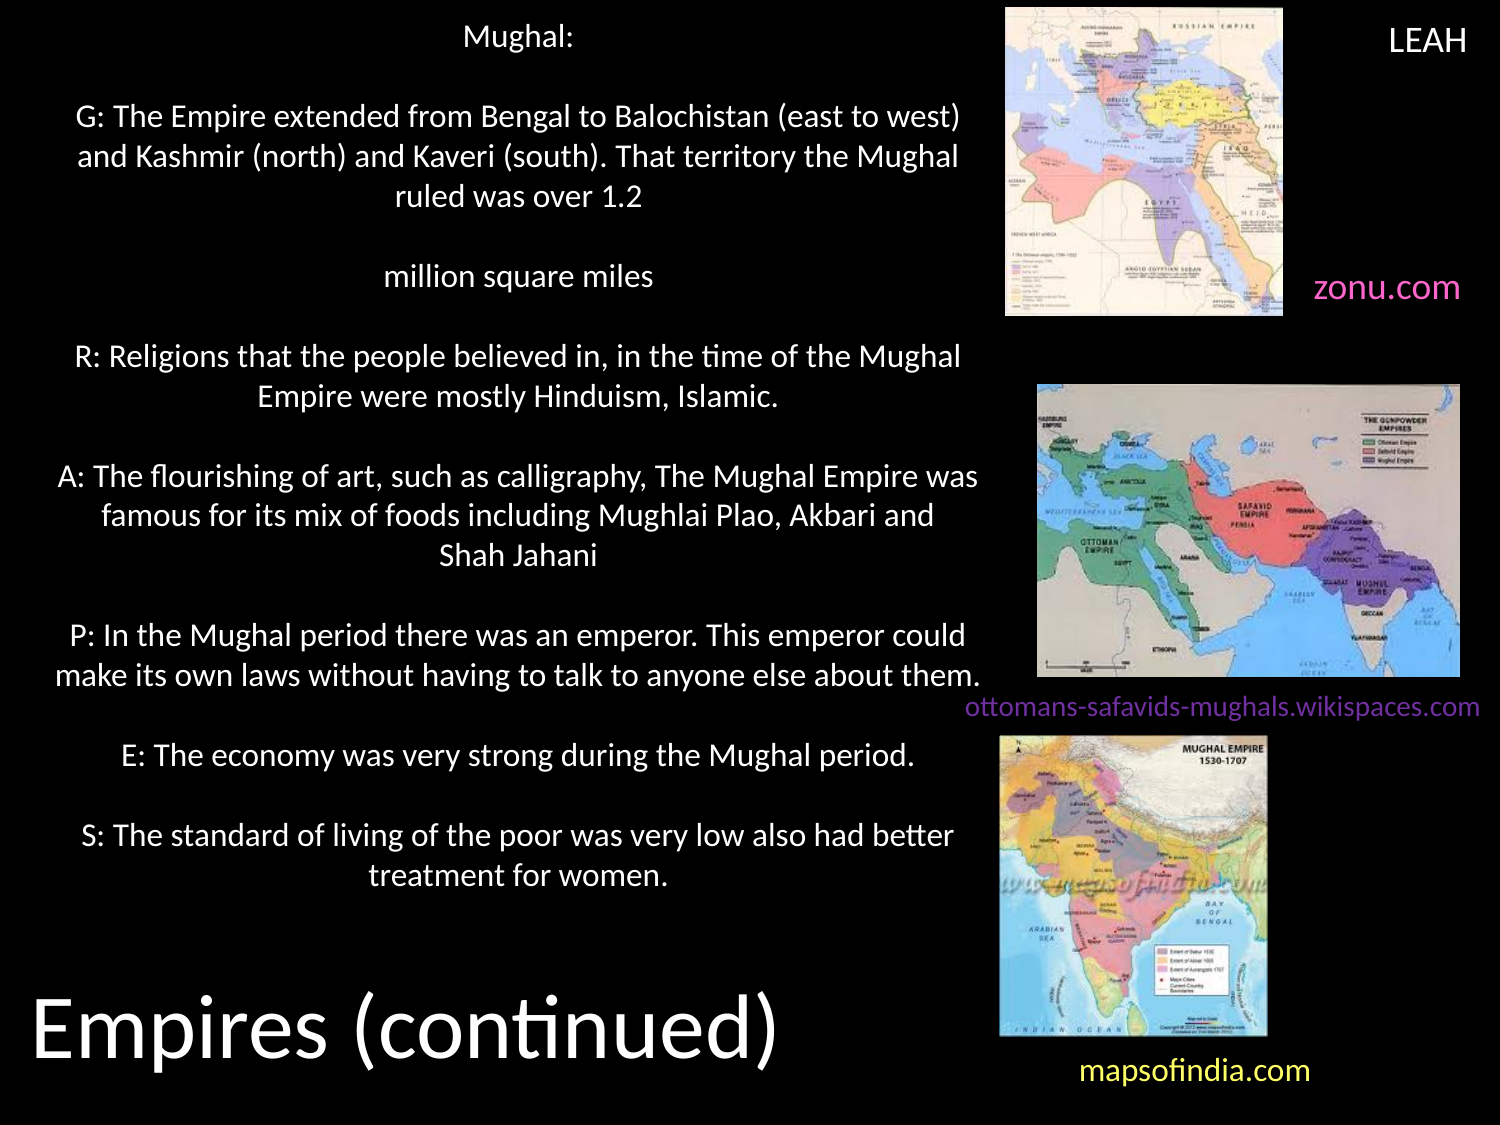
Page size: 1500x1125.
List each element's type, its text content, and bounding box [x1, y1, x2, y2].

text_box mapsofindia.com [1063, 1040, 1327, 1095]
text_box zonu.com [1298, 255, 1477, 315]
text_box Mughal: G: The Empire extended from Bengal to Balochistan (east to west) and Kashmir (north) and Kaveri (south). That territory the Mughal ruled was over 1.2 million square miles R: Religions that the people believed in, in the time of the Mughal Empire were mostly Hinduism, Islamic. A: The flourishing of art, such as calligraphy, The Mughal Empire was famous for its mix of foods including Mughlai Plao, Akbari and Shah Jahani P: In the Mughal period there was an emperor. This emperor could make its own laws without having to talk to anyone else about them. E: The economy was very strong during the Mughal period. S: The standard of living of the poor was very low also had better treatment for women. [37, 7, 1000, 901]
picture [1005, 6, 1284, 317]
text_box LEAH [1374, 7, 1483, 67]
picture [999, 735, 1268, 1037]
picture [1037, 384, 1460, 677]
title Empires (continued) [0, 950, 813, 1094]
text_box ottomans-safavids-mughals.wikispaces.com [950, 679, 1500, 730]
